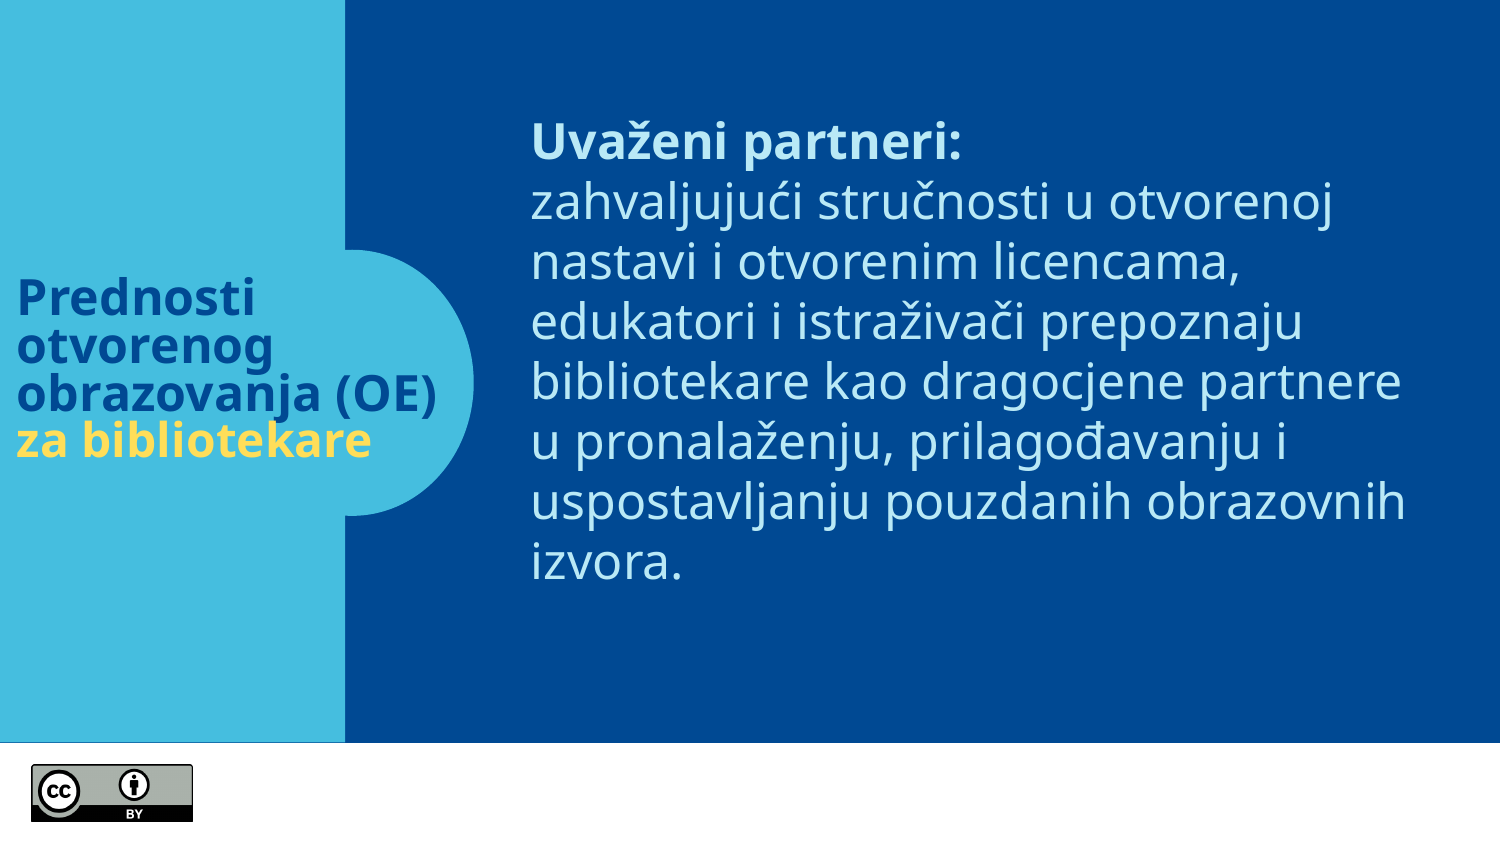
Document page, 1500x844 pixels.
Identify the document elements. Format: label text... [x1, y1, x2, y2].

text_box Uvaženi partneri: zahvaljujući stručnosti u otvorenoj nastavi i otvorenim licencama, edukatori i istraživači prepoznaju bibliotekare kao dragocjene partnere u pronalaženju, prilagođavanju i uspostavljanju pouzdanih obrazovnih izvora. [515, 95, 1431, 725]
text_box [272, 483, 433, 516]
text_box [301, 249, 404, 262]
text_box [0, 750, 1500, 844]
text_box Prednosti otvorenog obrazovanja (OE) za bibliotekare [1, 262, 488, 483]
text_box [0, 0, 346, 742]
picture [31, 764, 193, 822]
